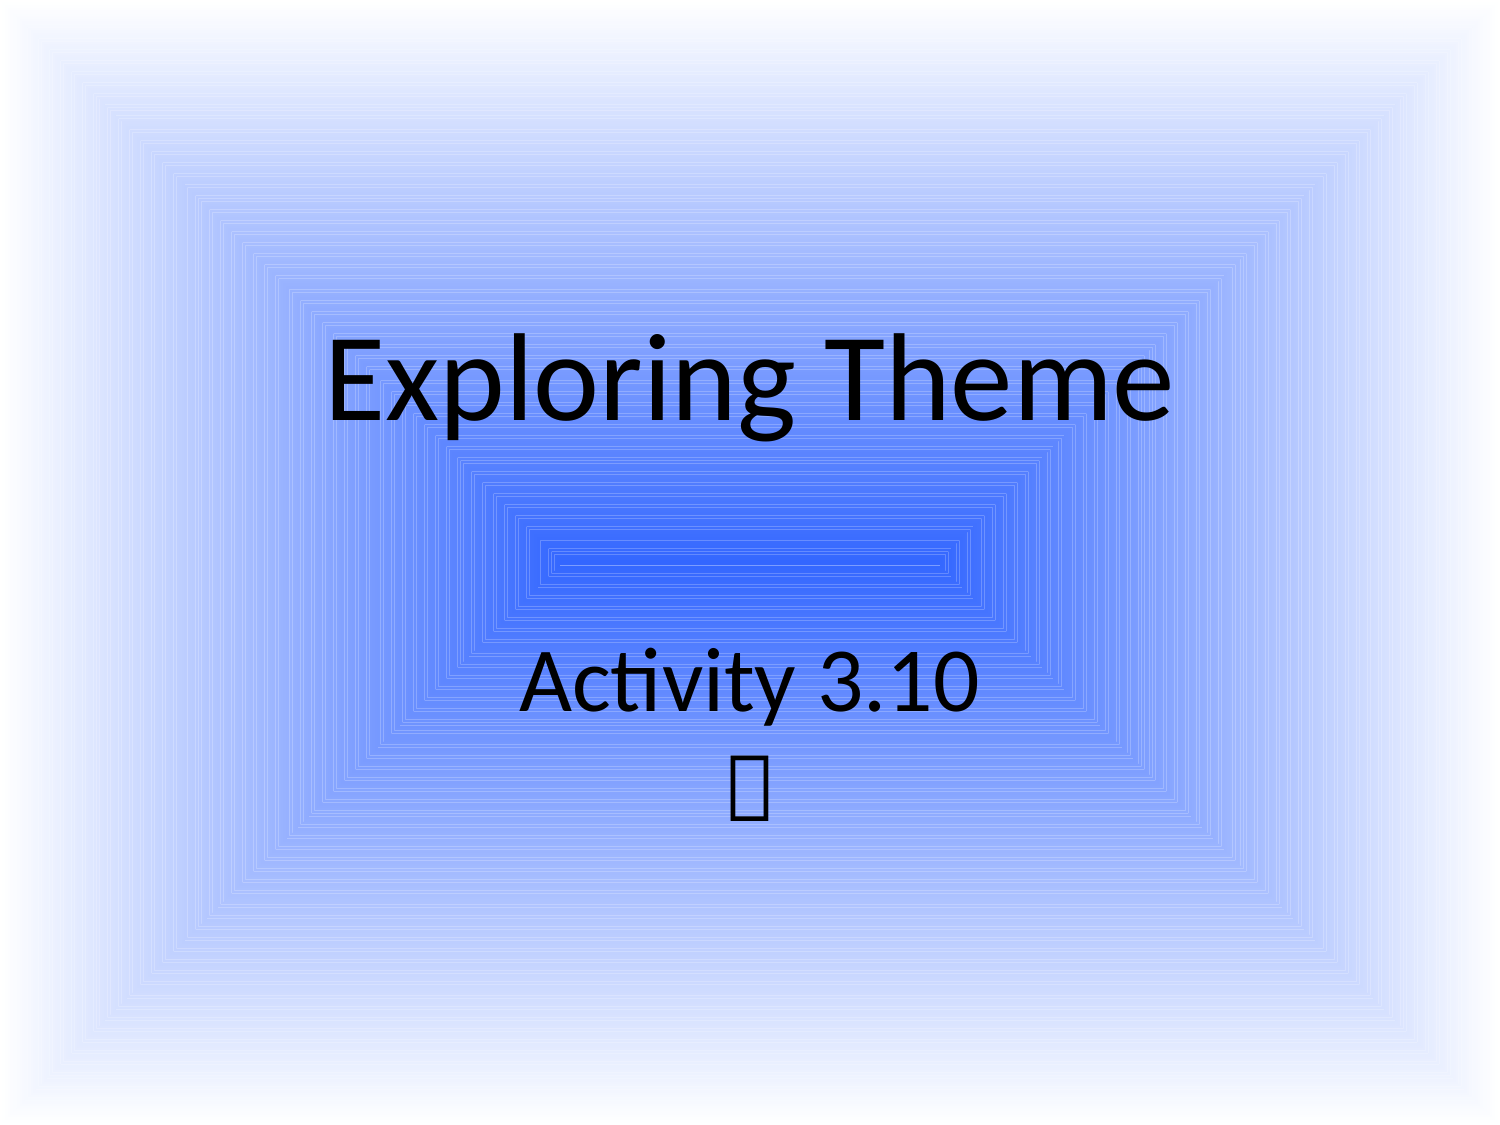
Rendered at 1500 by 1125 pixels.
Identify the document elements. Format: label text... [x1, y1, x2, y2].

text_box Activity 3.10  [112, 608, 1388, 850]
title Exploring Theme [112, 249, 1388, 492]
